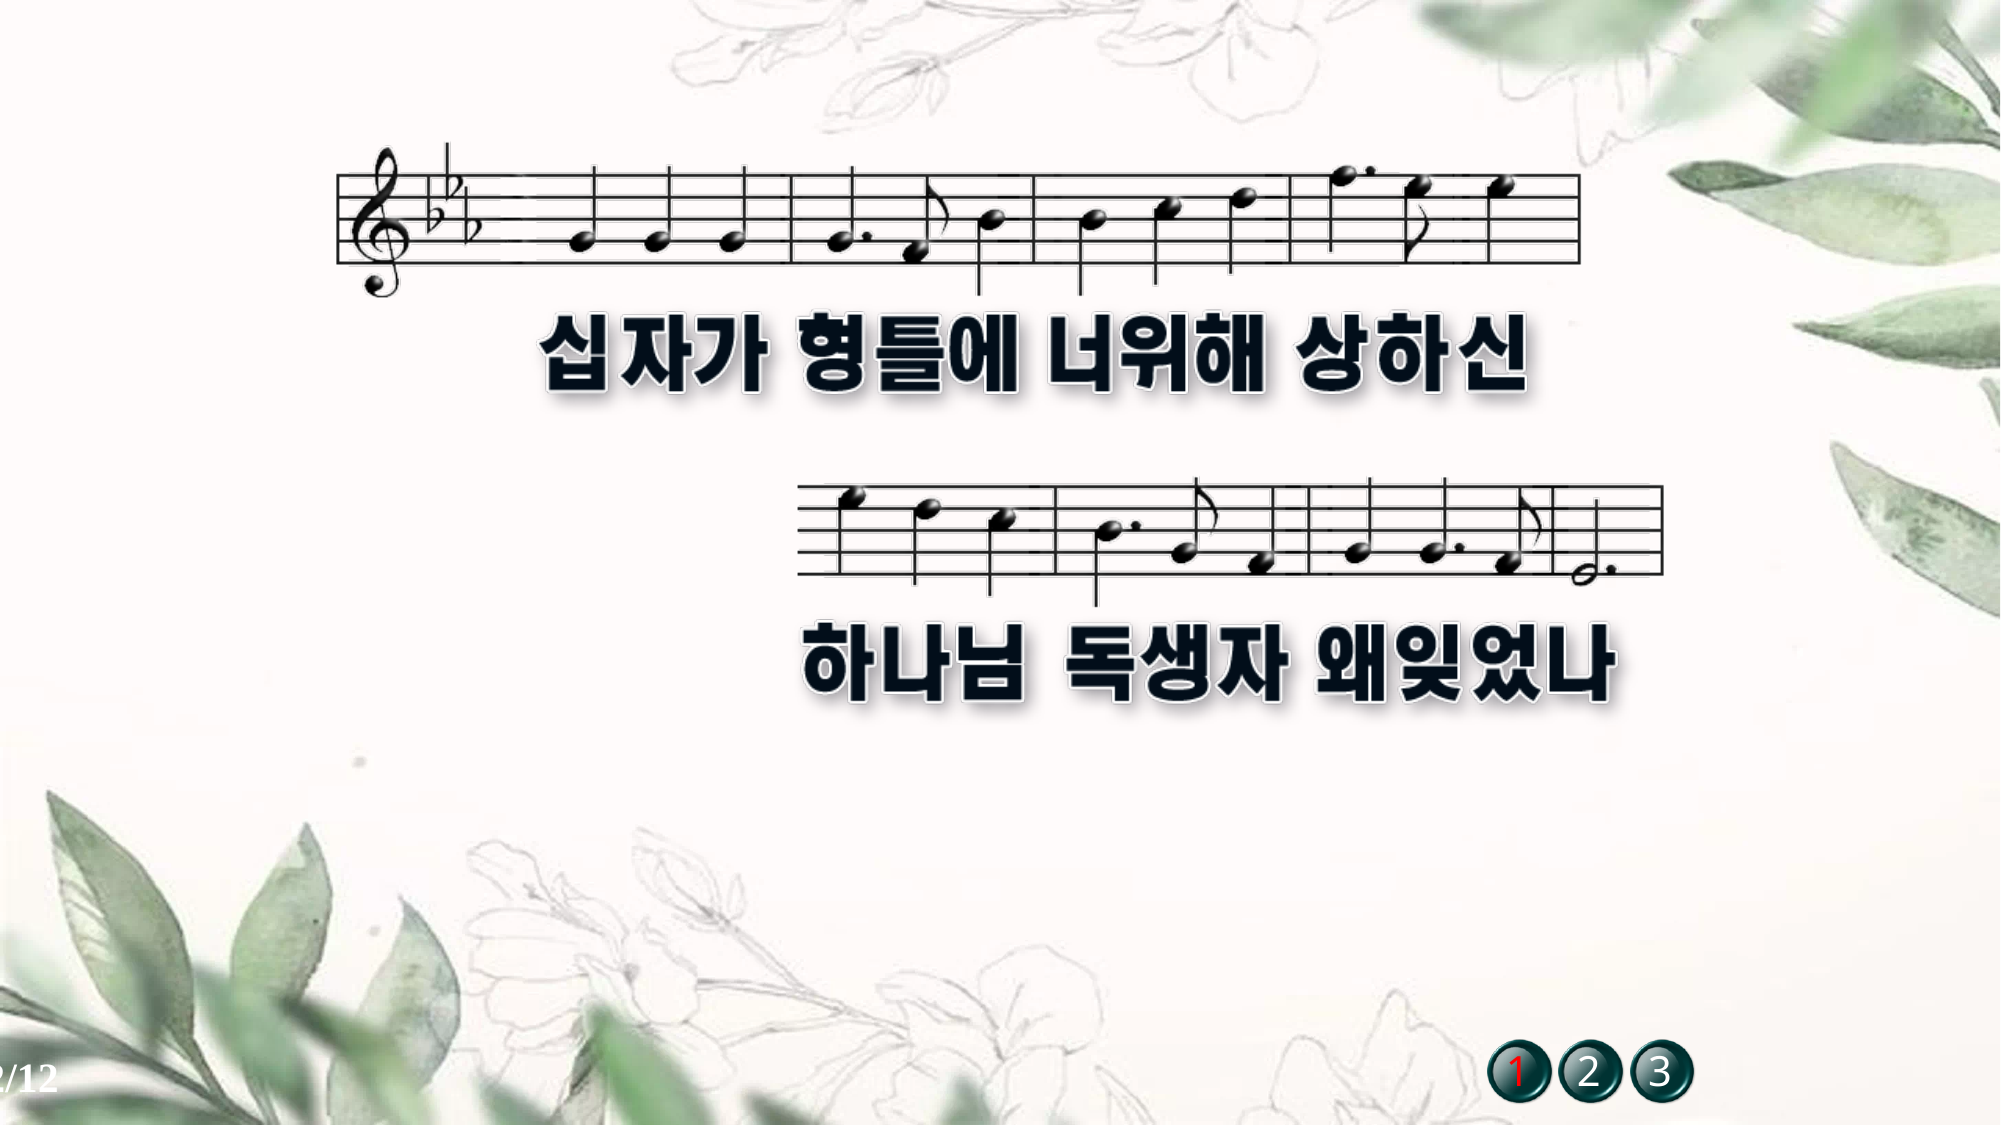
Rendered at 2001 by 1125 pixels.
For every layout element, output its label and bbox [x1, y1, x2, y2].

text_box [1484, 1035, 1555, 1106]
text_box [1555, 1035, 1626, 1106]
text_box [1627, 1035, 1697, 1106]
picture [0, 0, 2001, 1125]
